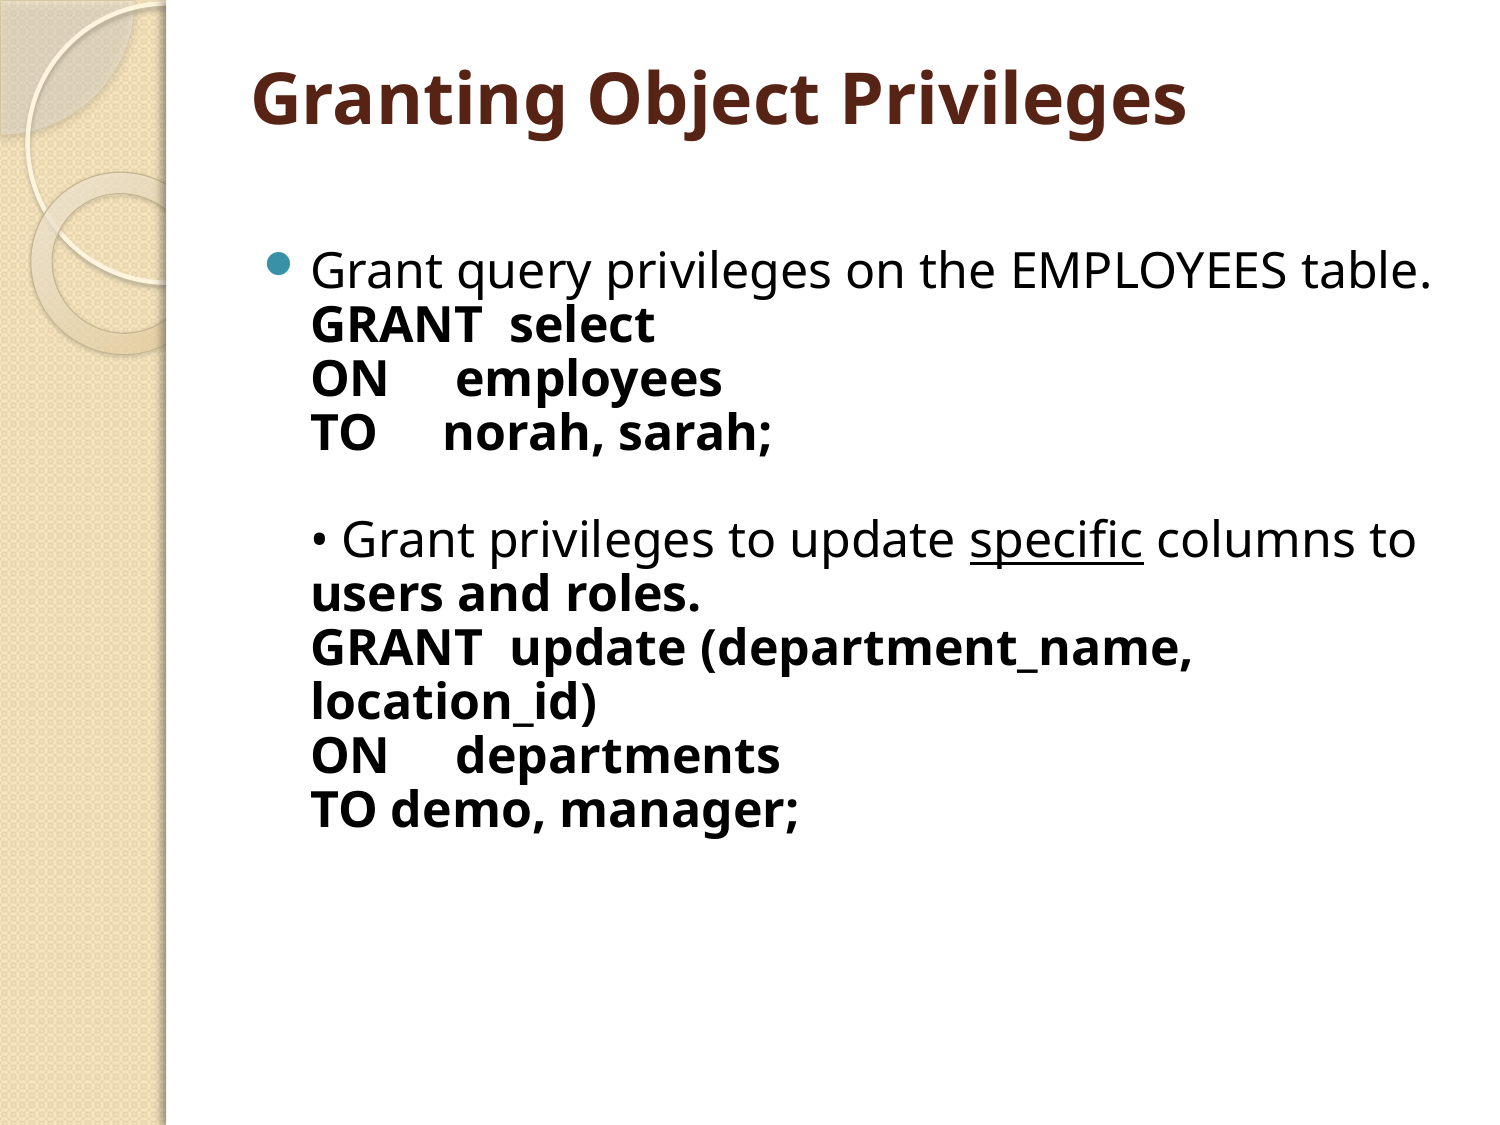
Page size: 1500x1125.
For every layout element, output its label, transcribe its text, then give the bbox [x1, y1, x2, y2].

list Grant query privileges on the EMPLOYEES table. GRANT select ON employees TO norah, sarah; • Grant privileges to update specific columns to users and roles. GRANT update (department_name, location_id) ON departments TO demo, manager; [235, 237, 1466, 1025]
title Granting Object Privileges [235, 45, 1466, 233]
